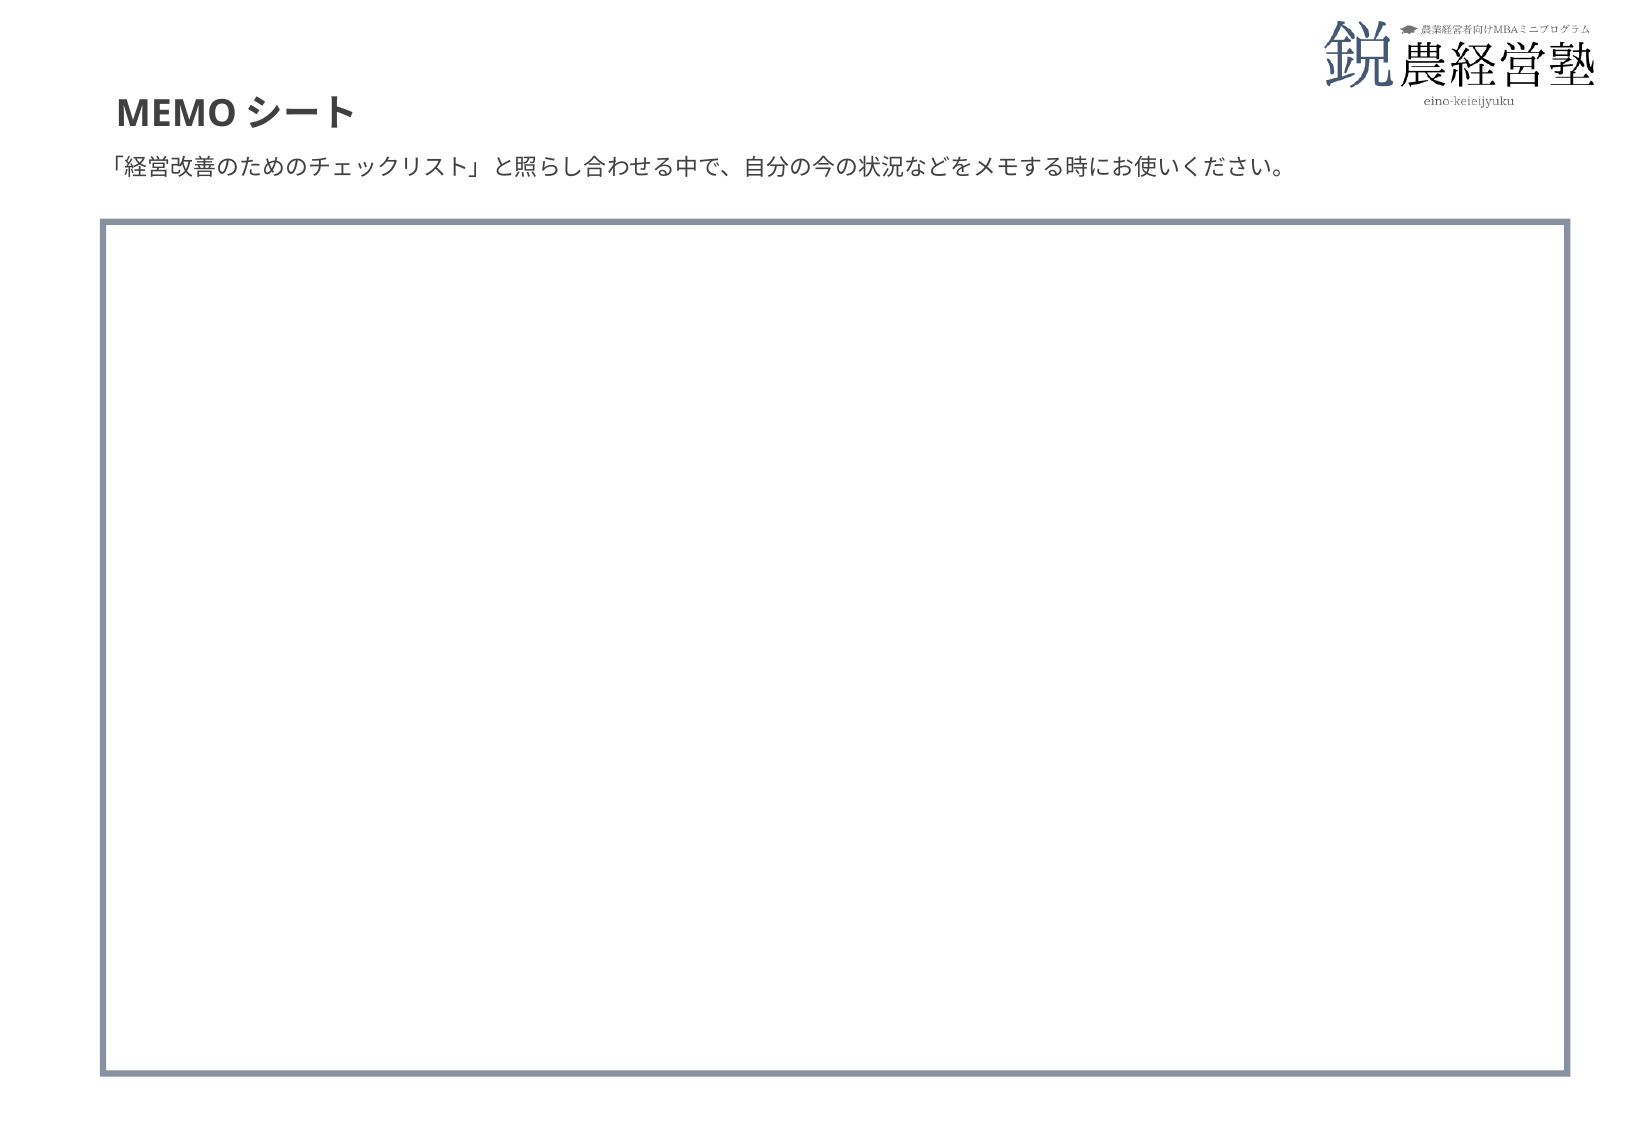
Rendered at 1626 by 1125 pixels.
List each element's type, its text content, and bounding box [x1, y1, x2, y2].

text_box 「経営改善のためのチェックリスト」と照らし合わせる中で、自分の今の状況などをメモする時にお使いください。 [86, 145, 1312, 188]
text_box MEMOシート [100, 81, 373, 142]
picture [1275, 5, 1626, 120]
text_box [102, 221, 1568, 1075]
